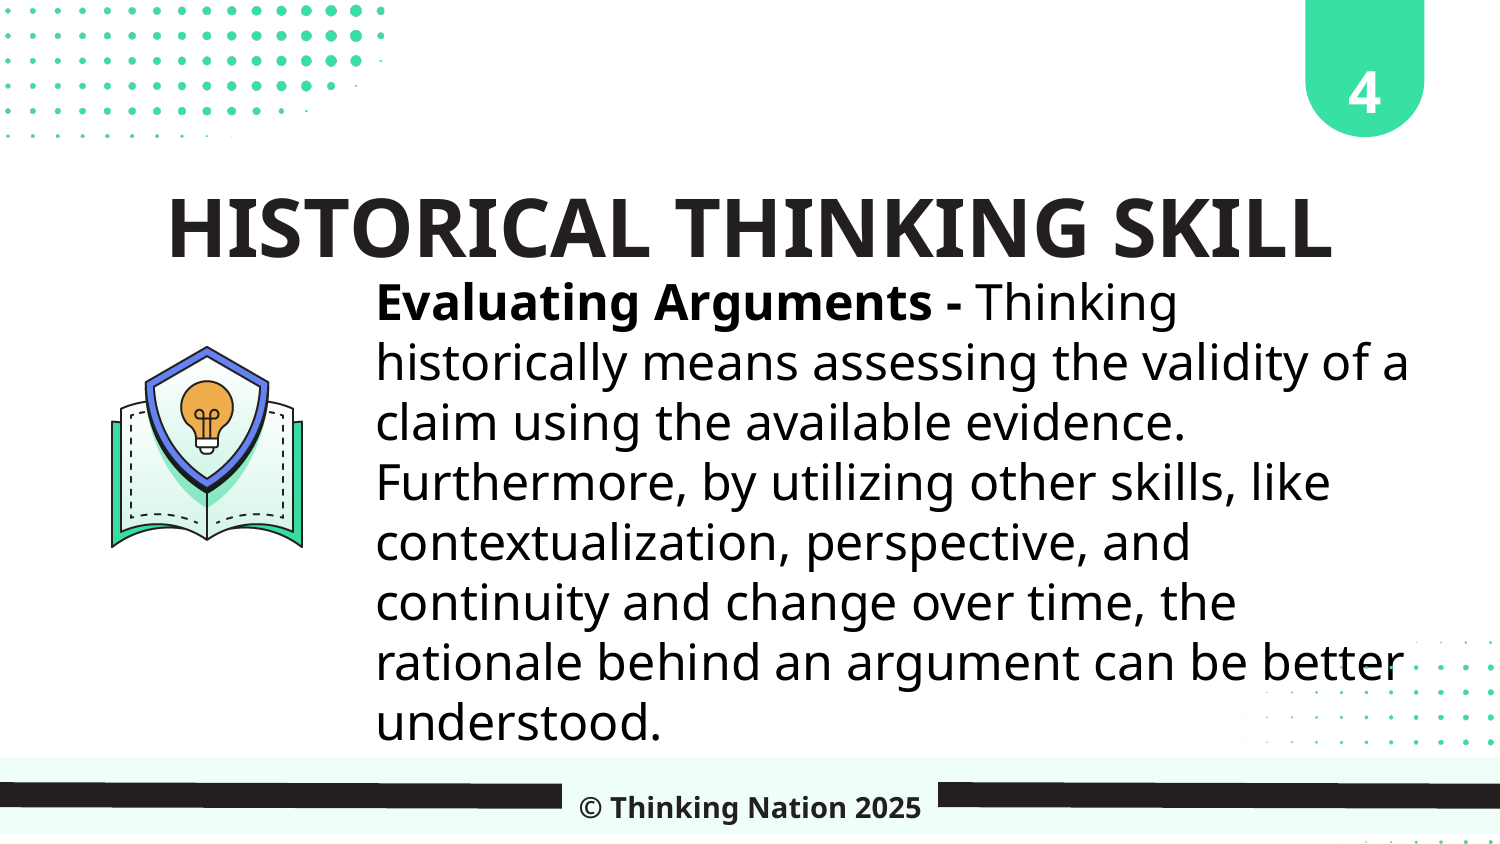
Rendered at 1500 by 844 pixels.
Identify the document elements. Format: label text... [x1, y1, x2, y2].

text_box [0, 0, 385, 138]
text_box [1300, 0, 1430, 138]
text_box HISTORICAL THINKING SKILL [59, 137, 1441, 274]
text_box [0, 756, 1500, 835]
text_box [1217, 640, 1500, 755]
picture [82, 322, 332, 572]
text_box Evaluating Arguments - Thinking historically means assessing the validity of a claim using the available evidence. Furthermore, by utilizing other skills, like contextualization, perspective, and continuity and change over time, the rationale behind an argument can be better understood. [375, 274, 1421, 751]
